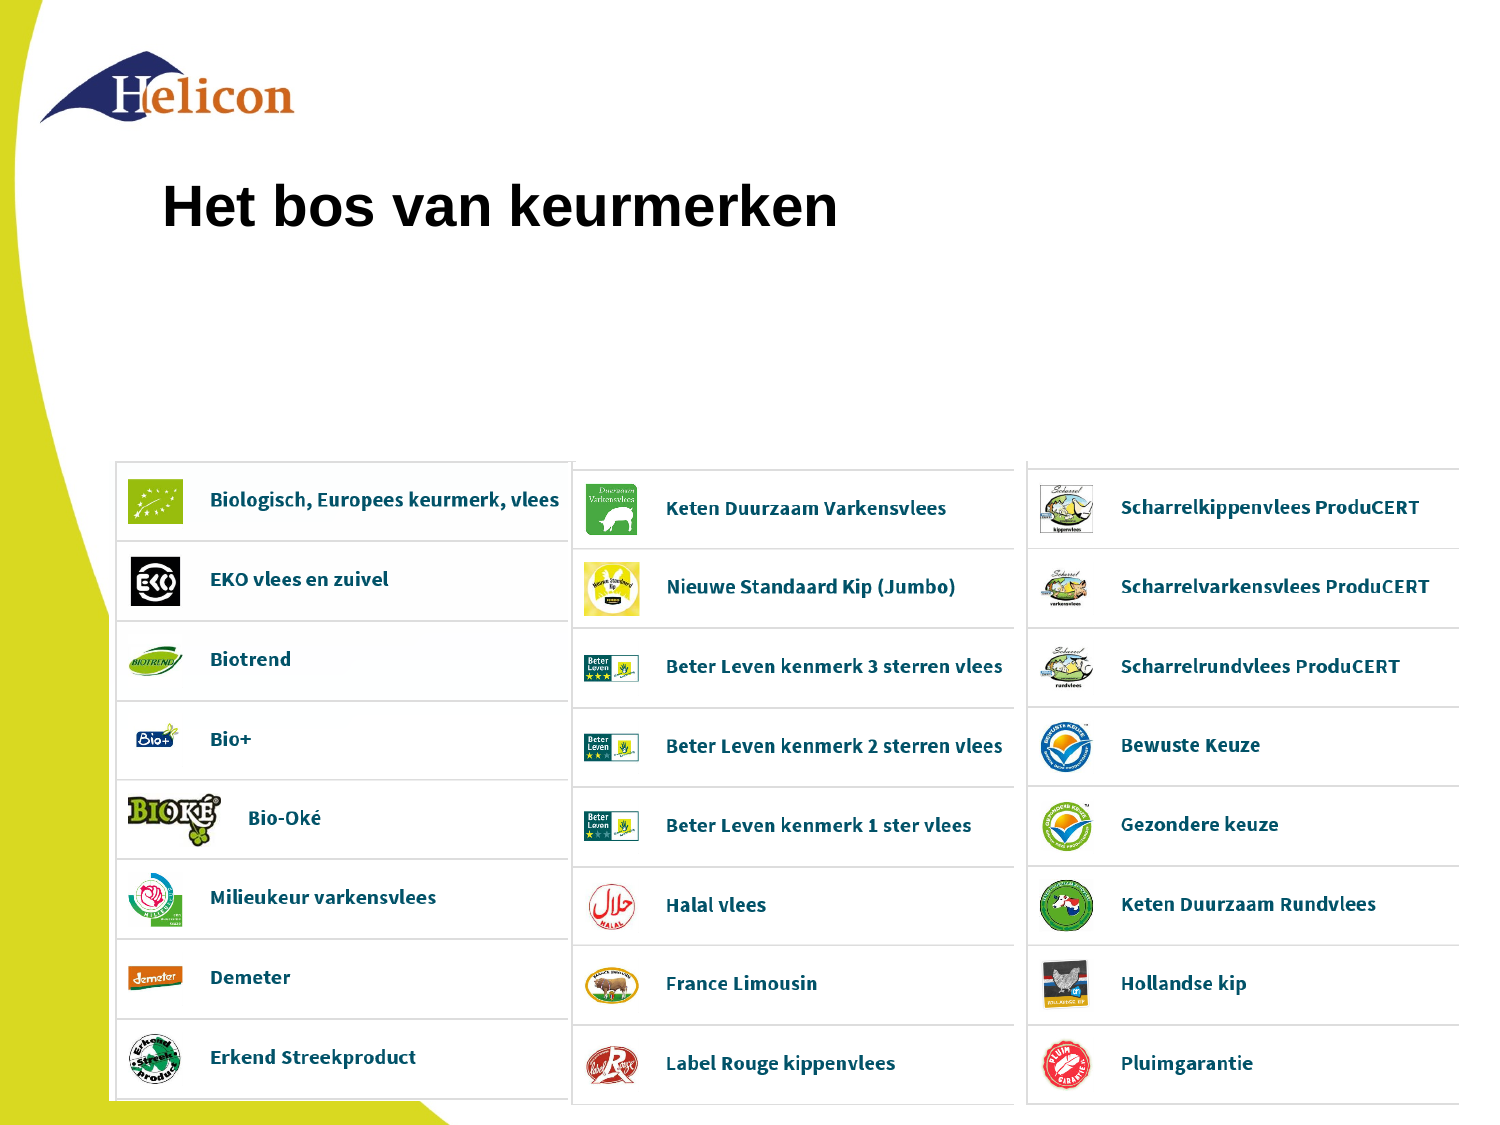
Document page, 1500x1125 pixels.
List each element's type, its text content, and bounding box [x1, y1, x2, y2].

list Het bos van keurmerken [147, 160, 951, 268]
picture [0, 0, 1500, 1125]
